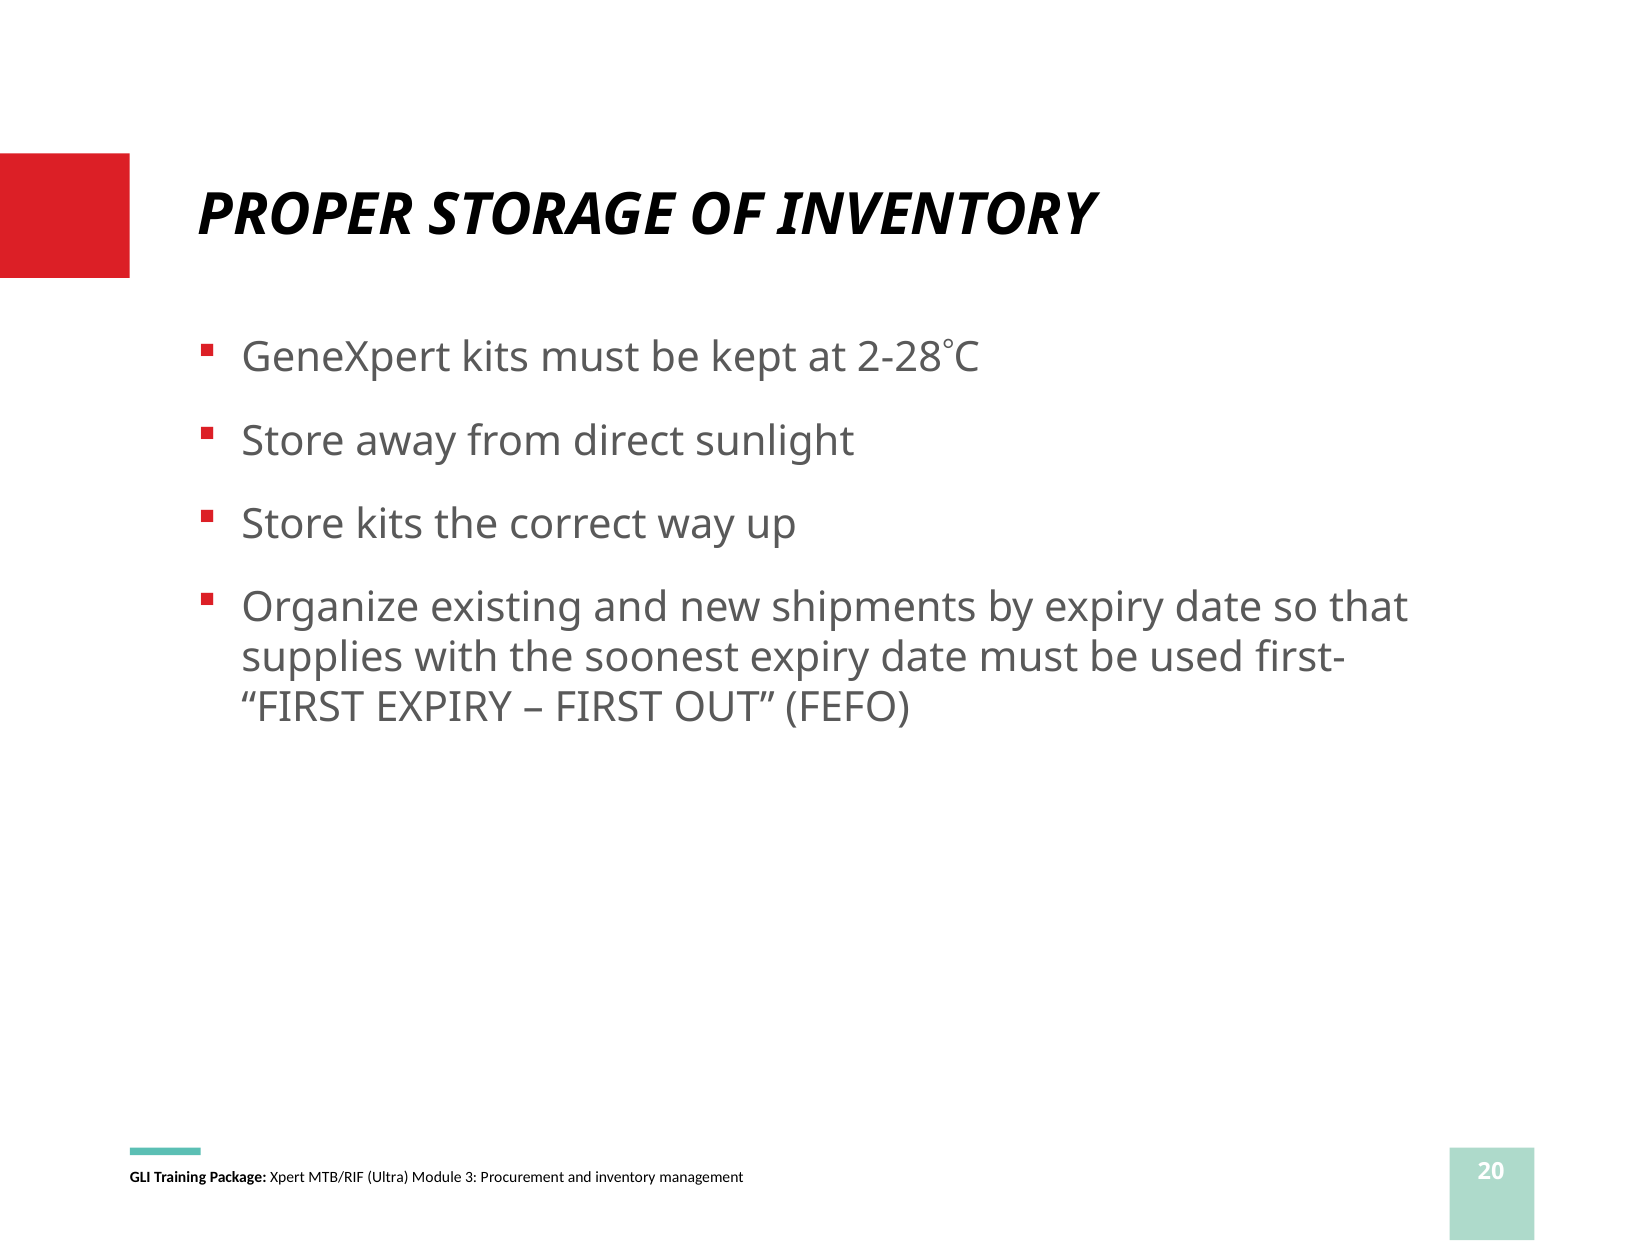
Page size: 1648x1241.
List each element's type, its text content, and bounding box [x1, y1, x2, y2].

list GeneXpert kits must be kept at 2-28C Store away from direct sunlight Store kits the correct way up Organize existing and new shipments by expiry date so that supplies with the soonest expiry date must be used first- “FIRST EXPIRY – FIRST OUT” (FEFO) [197, 330, 1450, 1087]
title PROPER STORAGE OF INVENTORY [197, 153, 1450, 278]
